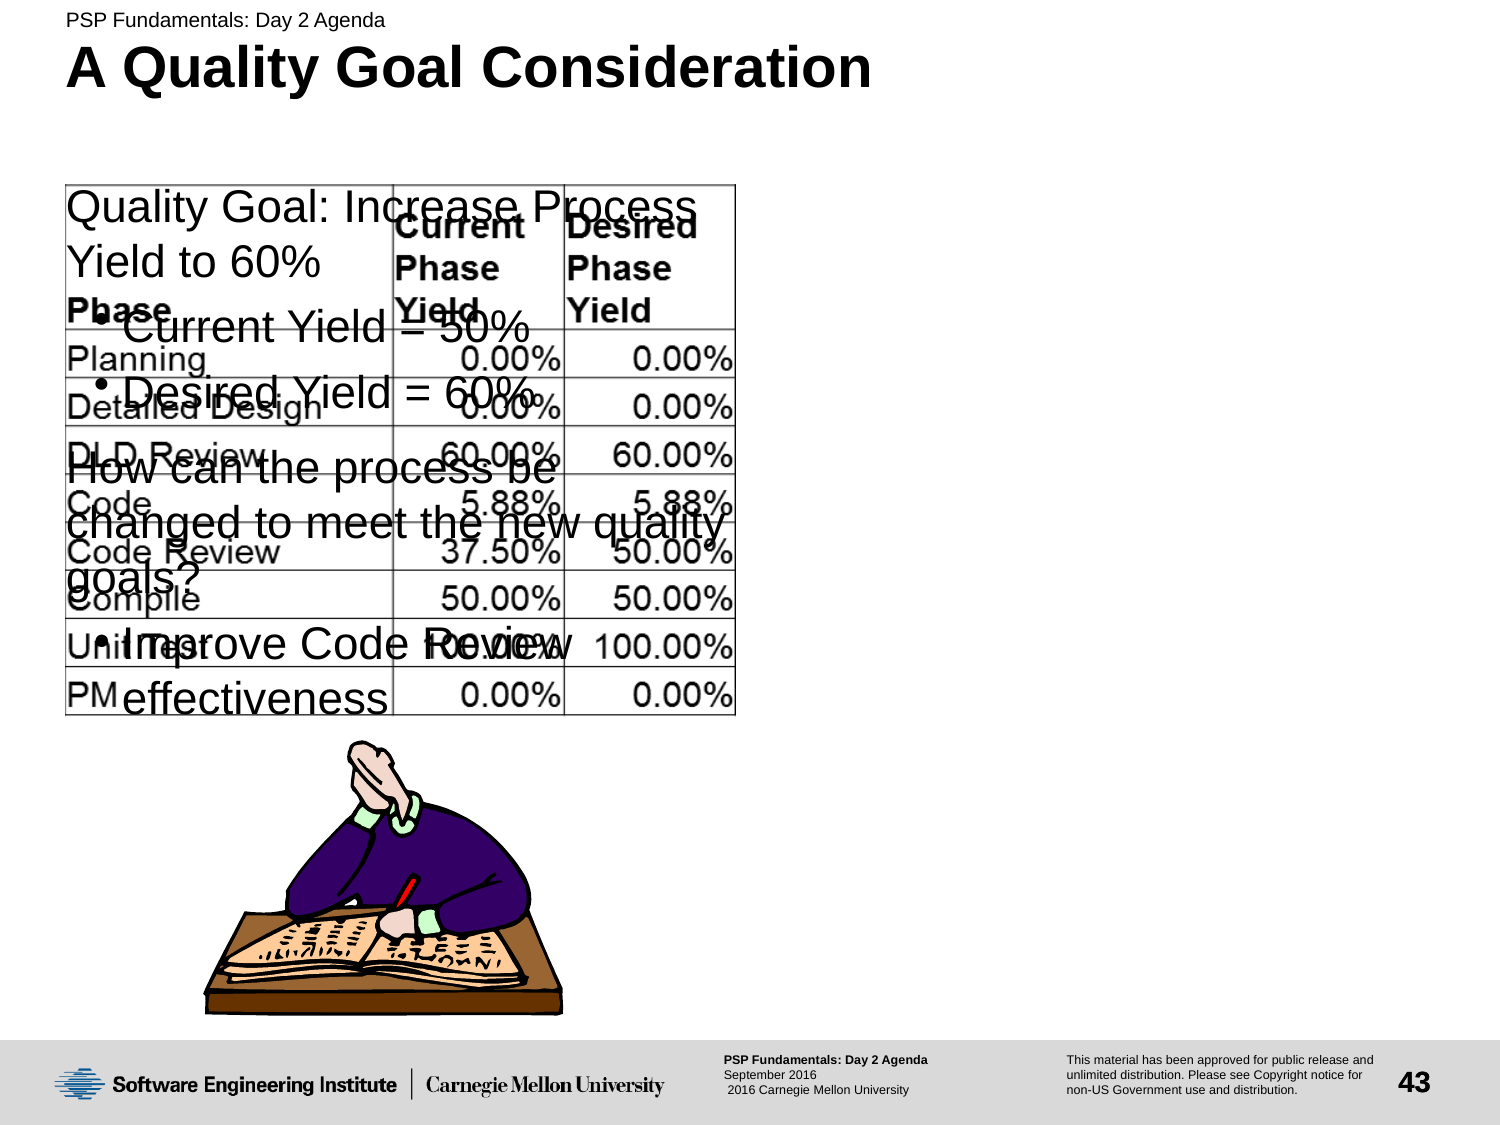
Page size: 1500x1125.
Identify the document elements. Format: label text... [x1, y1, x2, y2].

title A Quality Goal Consideration [65, 37, 1430, 148]
picture [46, 1061, 673, 1104]
list Quality Goal: Increase Process Yield to 60% Current Yield = 50% Desired Yield = 60% How can the process be changed to meet the new quality goals? Improve Code Review effectiveness [65, 176, 738, 891]
picture [203, 738, 565, 1018]
picture [65, 184, 736, 736]
